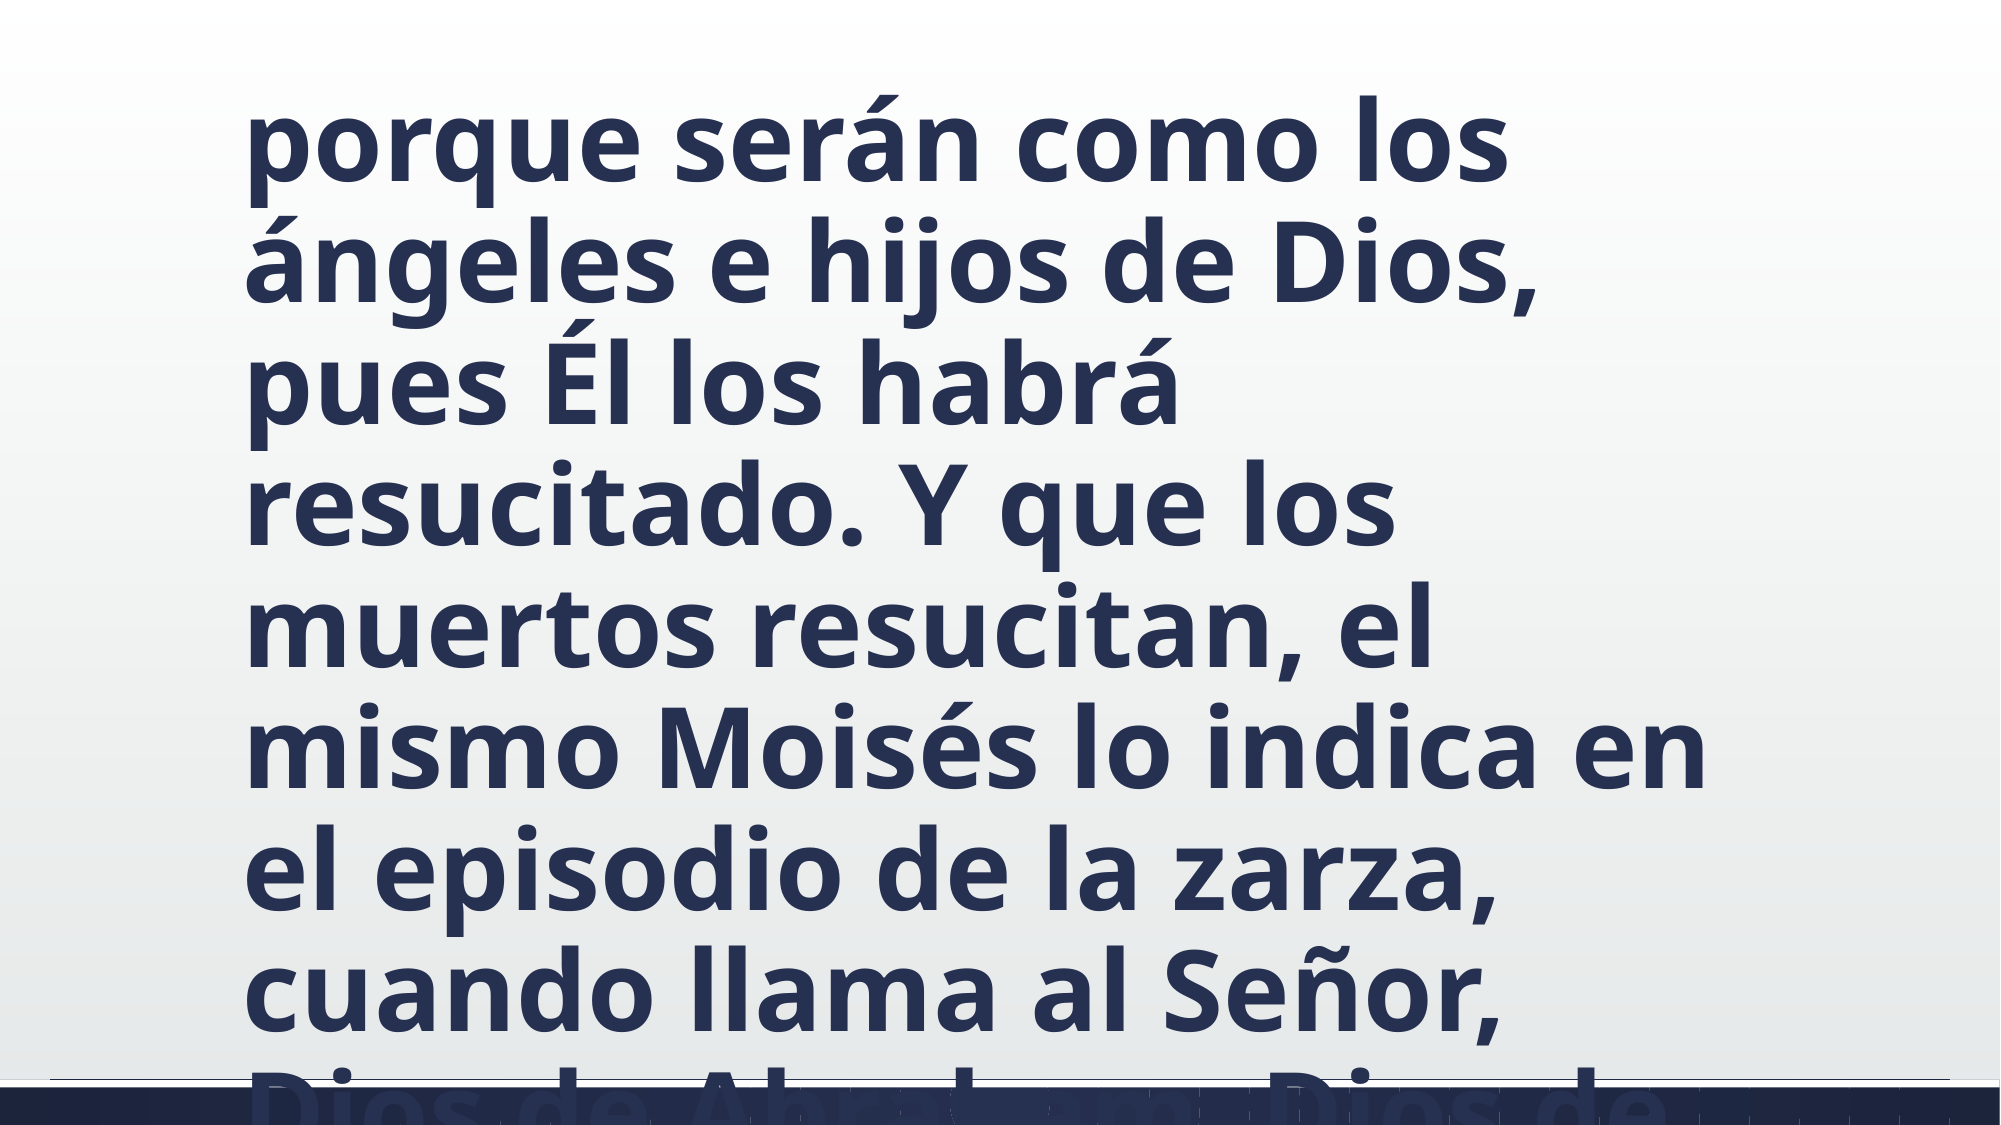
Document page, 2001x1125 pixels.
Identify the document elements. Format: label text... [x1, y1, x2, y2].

list porque serán como los ángeles e hijos de Dios, pues Él los habrá resucitado. Y que los muertos resucitan, el mismo Moisés lo indica en el episodio de la zarza, cuando llama al Señor, Dios de Abraham, Dios de Isaac, Dios de Jacob. [219, 76, 1780, 990]
